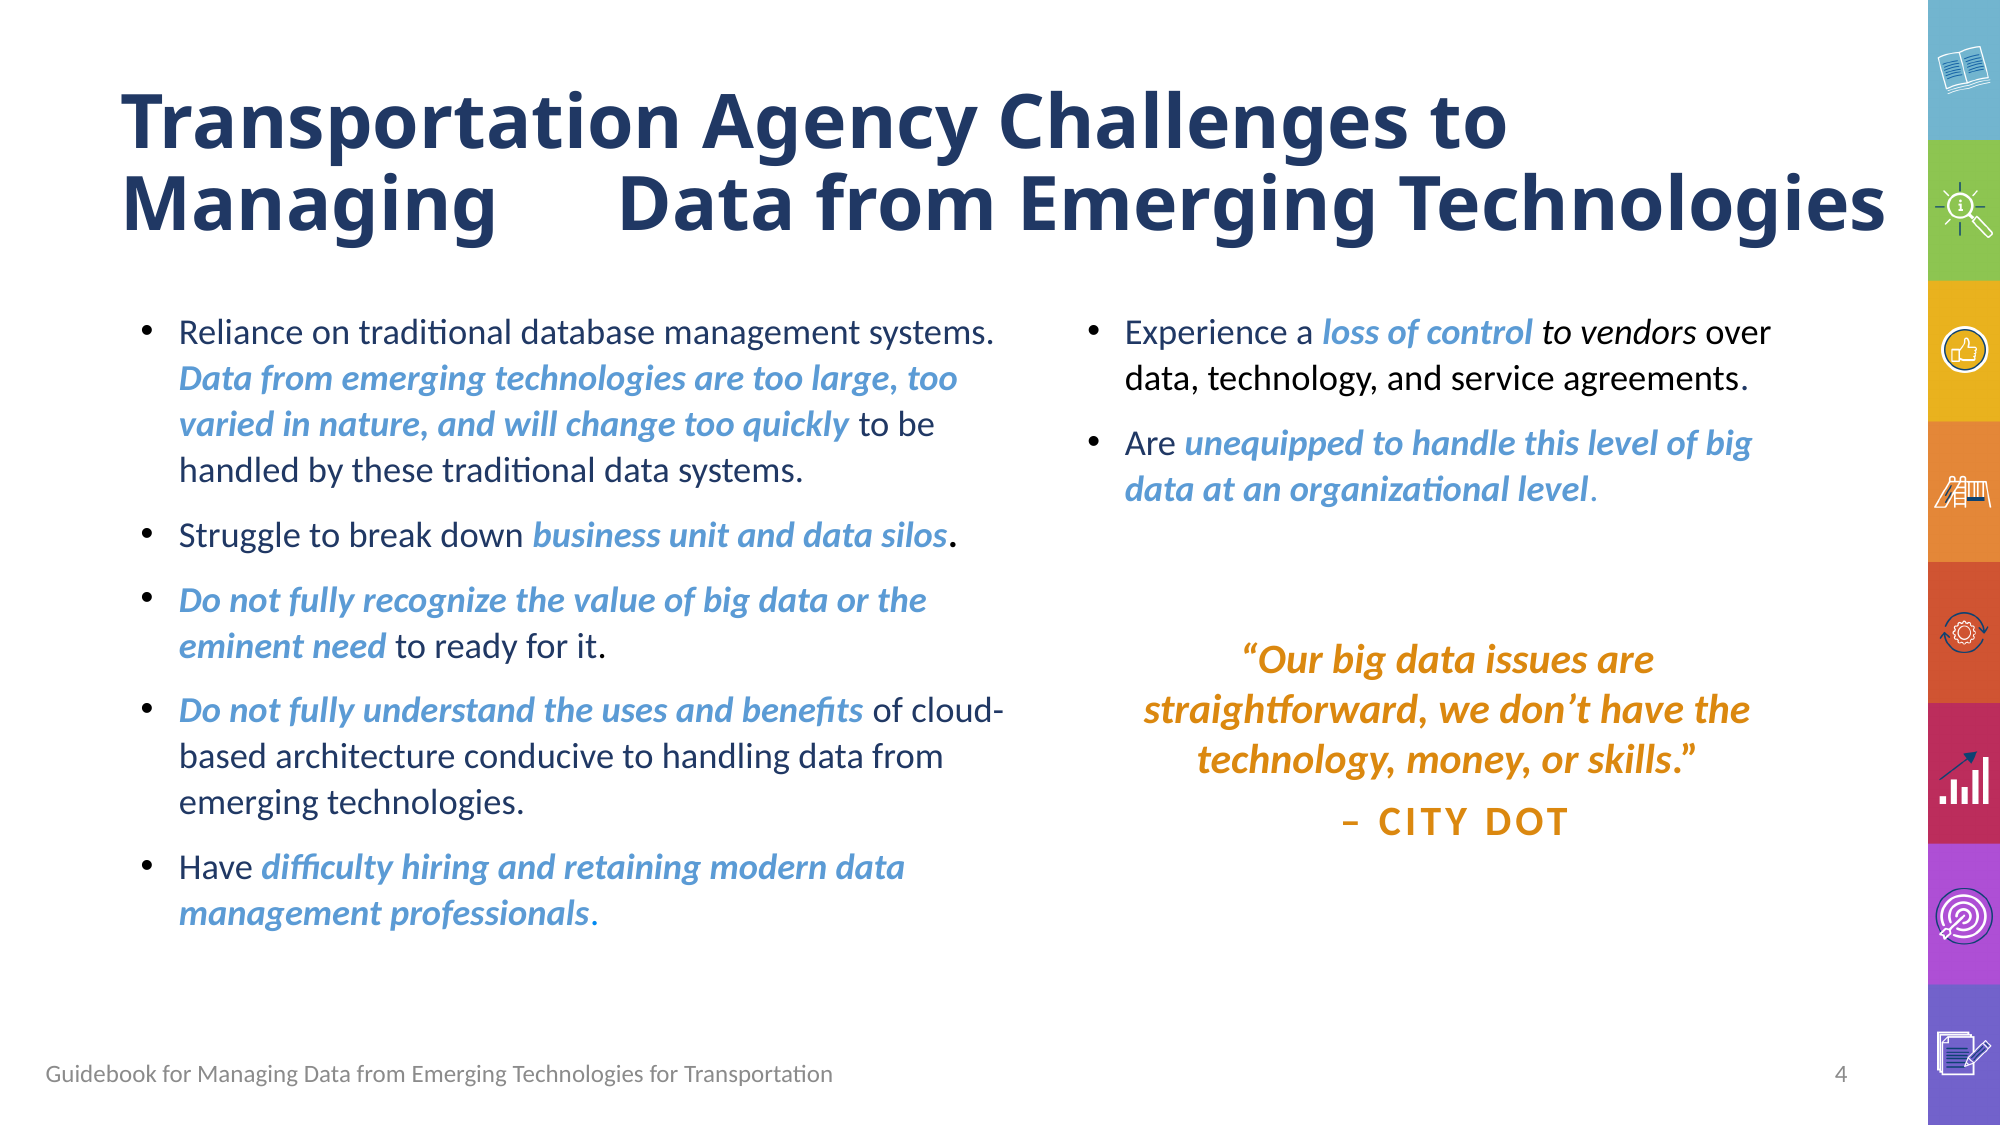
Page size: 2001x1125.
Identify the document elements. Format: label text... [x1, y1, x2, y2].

text_box “Our big data issues are straightforward, we don’t have the technology, money, or skills.” – CITY DOT [1099, 623, 1796, 852]
picture [1928, 0, 2000, 1125]
title Transportation Agency Challenges to Managing Data from Emerging Technologies [105, 75, 1923, 255]
list Reliance on traditional database management systems. Data from emerging technologies are too large, too varied in nature, and will change too quickly to be handled by these traditional data systems. Struggle to break down business unit and data silos. Do not fully recognize the value of big data or the eminent need to ready for it. Do not fully understand the uses and benefits of cloud-based architecture conducive to handling data from emerging technologies. Have difficulty hiring and retaining modern data management professionals. [125, 298, 1033, 952]
slide_number 4 [1412, 1042, 1863, 1103]
text_box Experience a loss of control to vendors over data, technology, and service agreements. Are unequipped to handle this level of big data at an organizational level. [1072, 298, 1839, 608]
footer Guidebook for Managing Data from Emerging Technologies for Transportation [21, 1042, 860, 1103]
